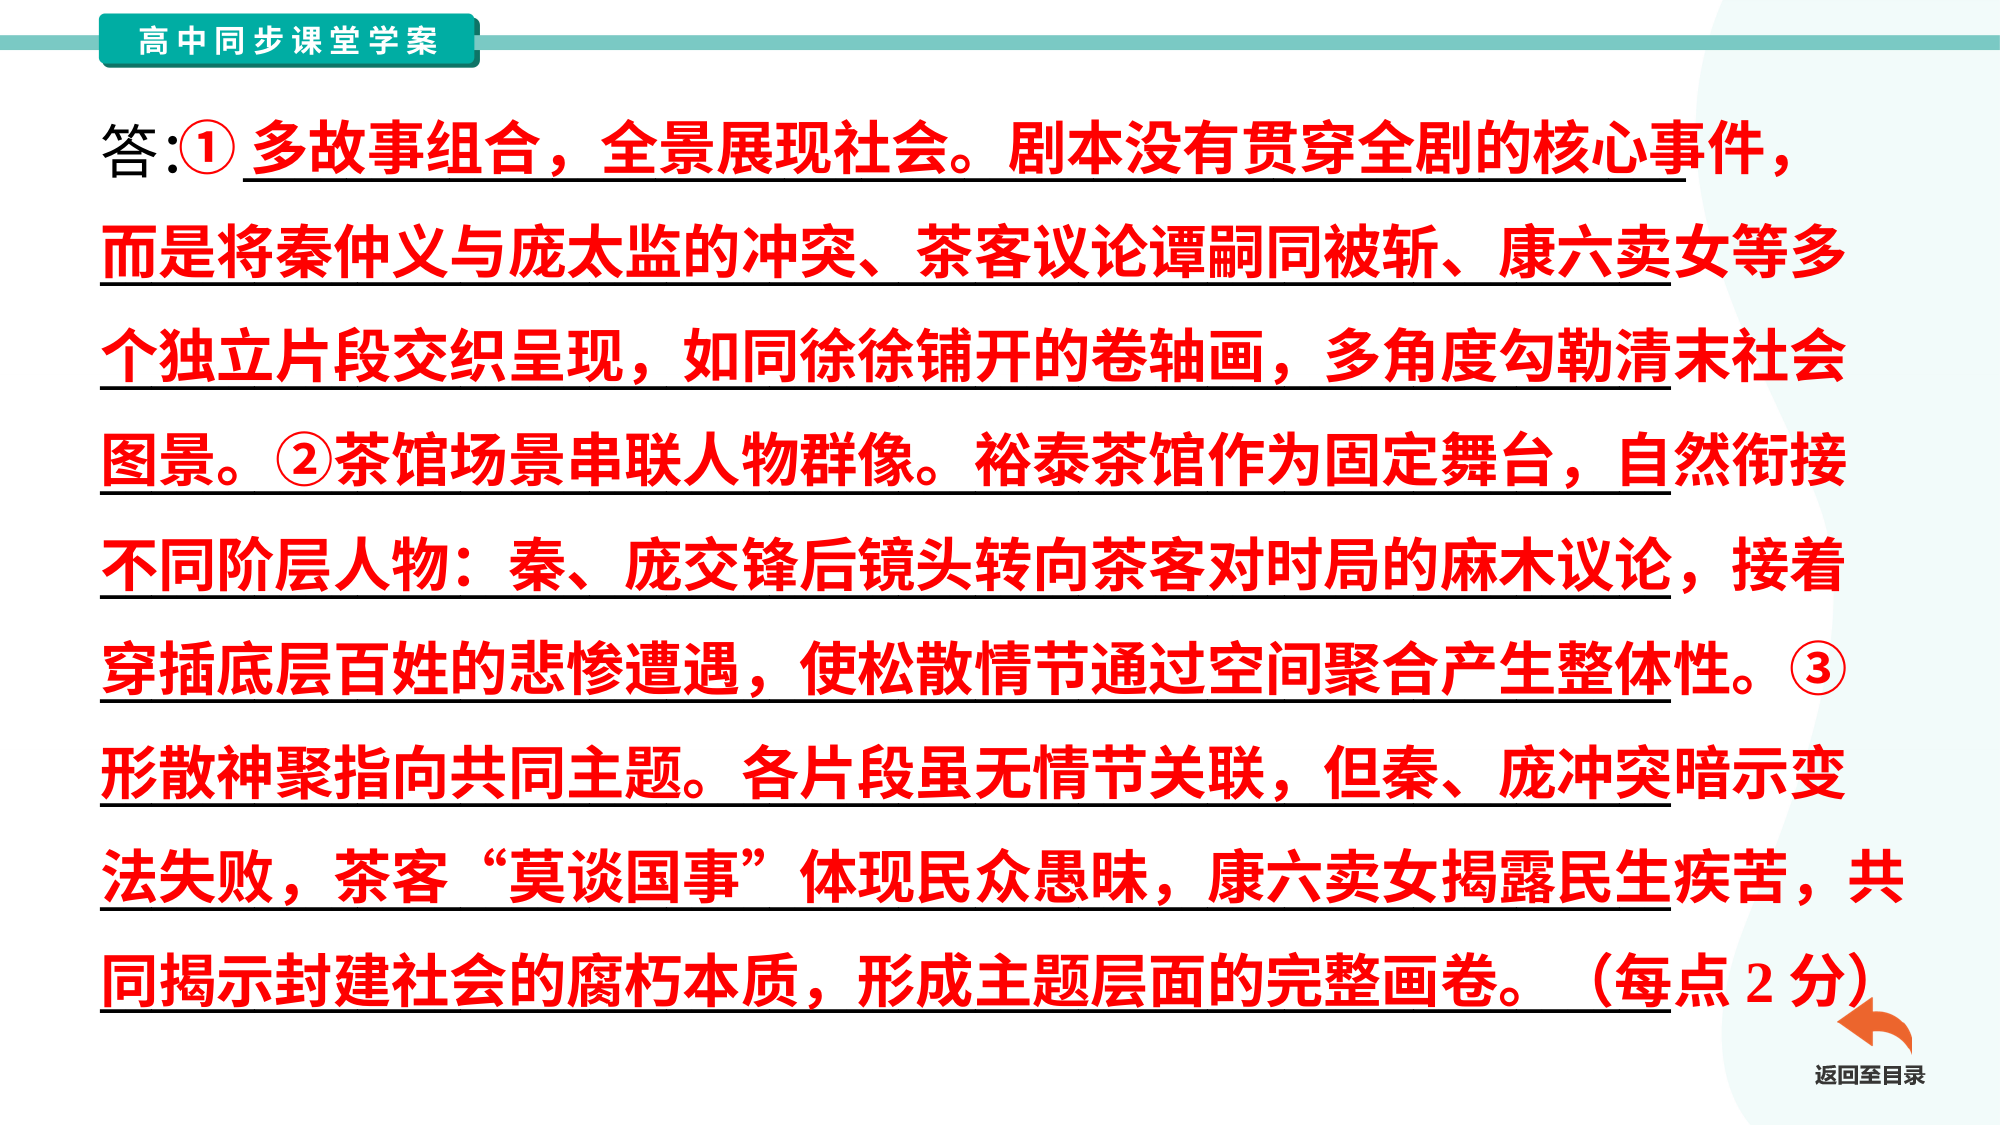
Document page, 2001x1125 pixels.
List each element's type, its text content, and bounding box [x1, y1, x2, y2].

picture [0, 0, 2000, 1125]
text_box ①多故事组合，全景展现社会。剧本没有贯穿全剧的核心事件， 而是将秦仲义与庞太监的冲突、茶客议论谭嗣同被斩、康六卖女等多 个独立片段交织呈现，如同徐徐铺开的卷轴画，多角度勾勒清末社会 图景。②茶馆场景串联人物群像。裕泰茶馆作为固定舞台，自然衔接 不同阶层人物：秦、庞交锋后镜头转向茶客对时局的麻木议论，接着 穿插底层百姓的悲惨遭遇，使松散情节通过空间聚合产生整体性。③ 形散神聚指向共同主题。各片段虽无情节关联，但秦、庞冲突暗示变 法失败，茶客“莫谈国事”体现民众愚昧，康六卖女揭露民生疾苦，共 同揭示封建社会的腐朽本质，形成主题层面的完整画卷。（每点2分） [100, 76, 1899, 1003]
